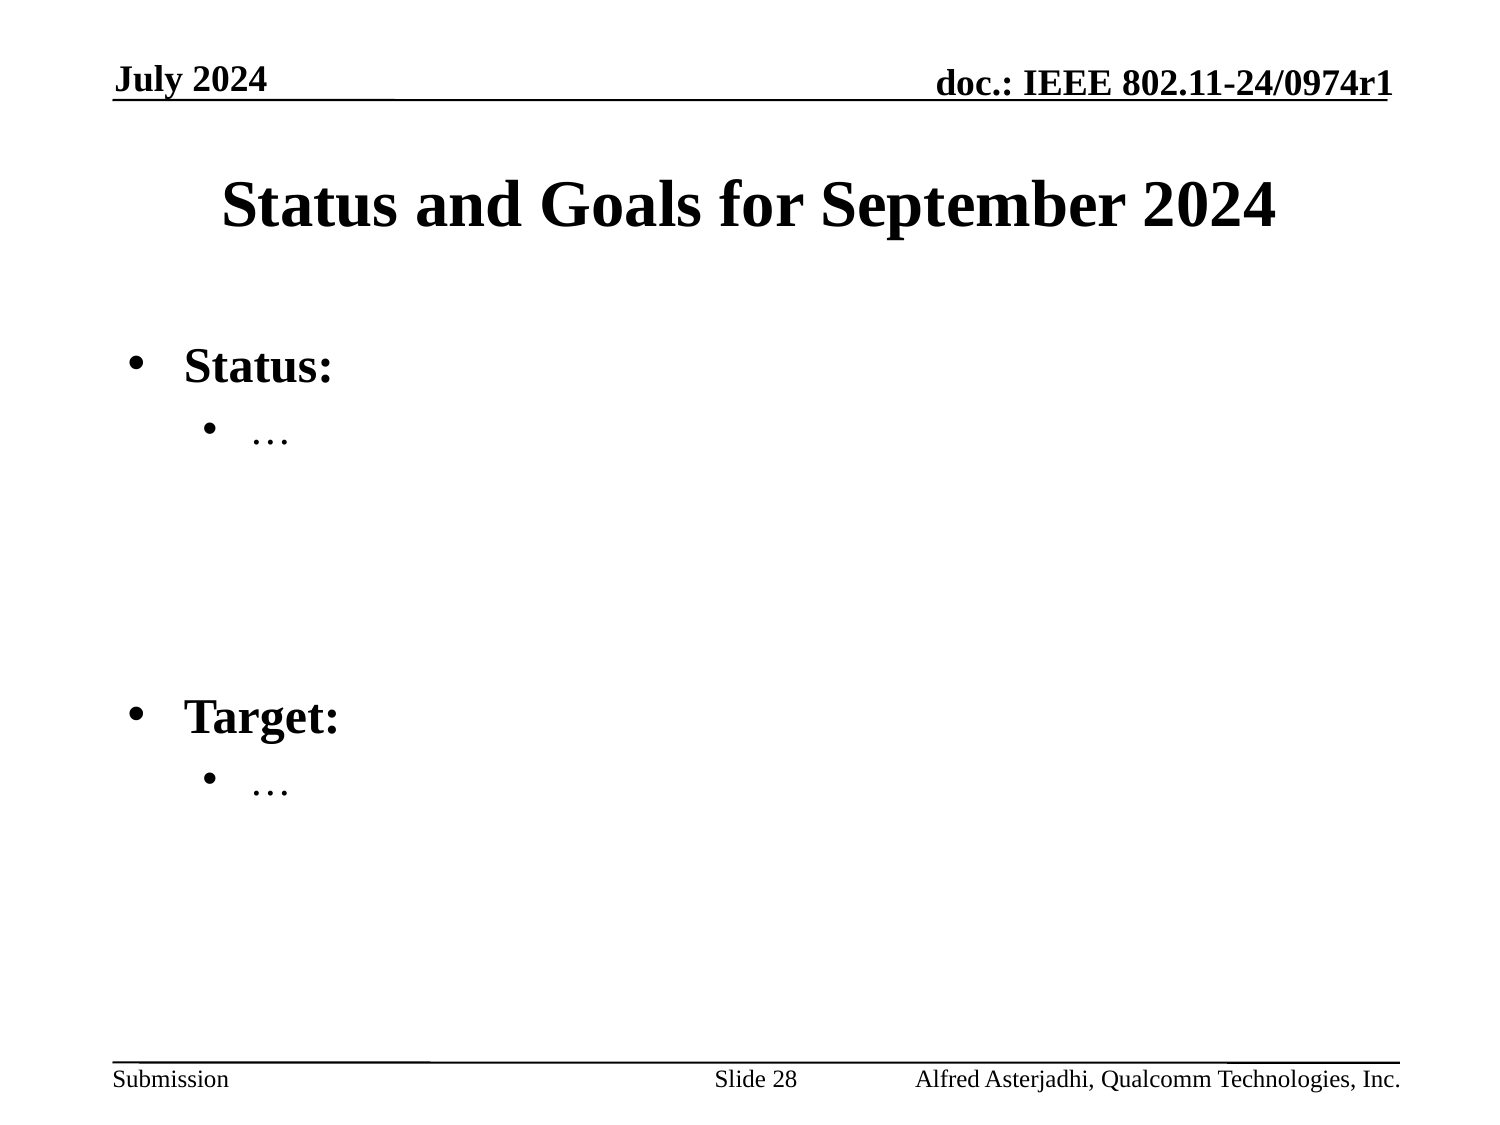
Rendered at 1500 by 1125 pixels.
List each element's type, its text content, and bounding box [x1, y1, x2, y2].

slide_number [114, 54, 423, 100]
list Status: … Target: … [112, 324, 855, 1000]
slide_number Slide 28 [712, 1061, 800, 1123]
title Status and Goals for September 2024 [112, 112, 1388, 288]
footer Alfred Asterjadhi, Qualcomm Technologies, Inc. [878, 1061, 1402, 1093]
